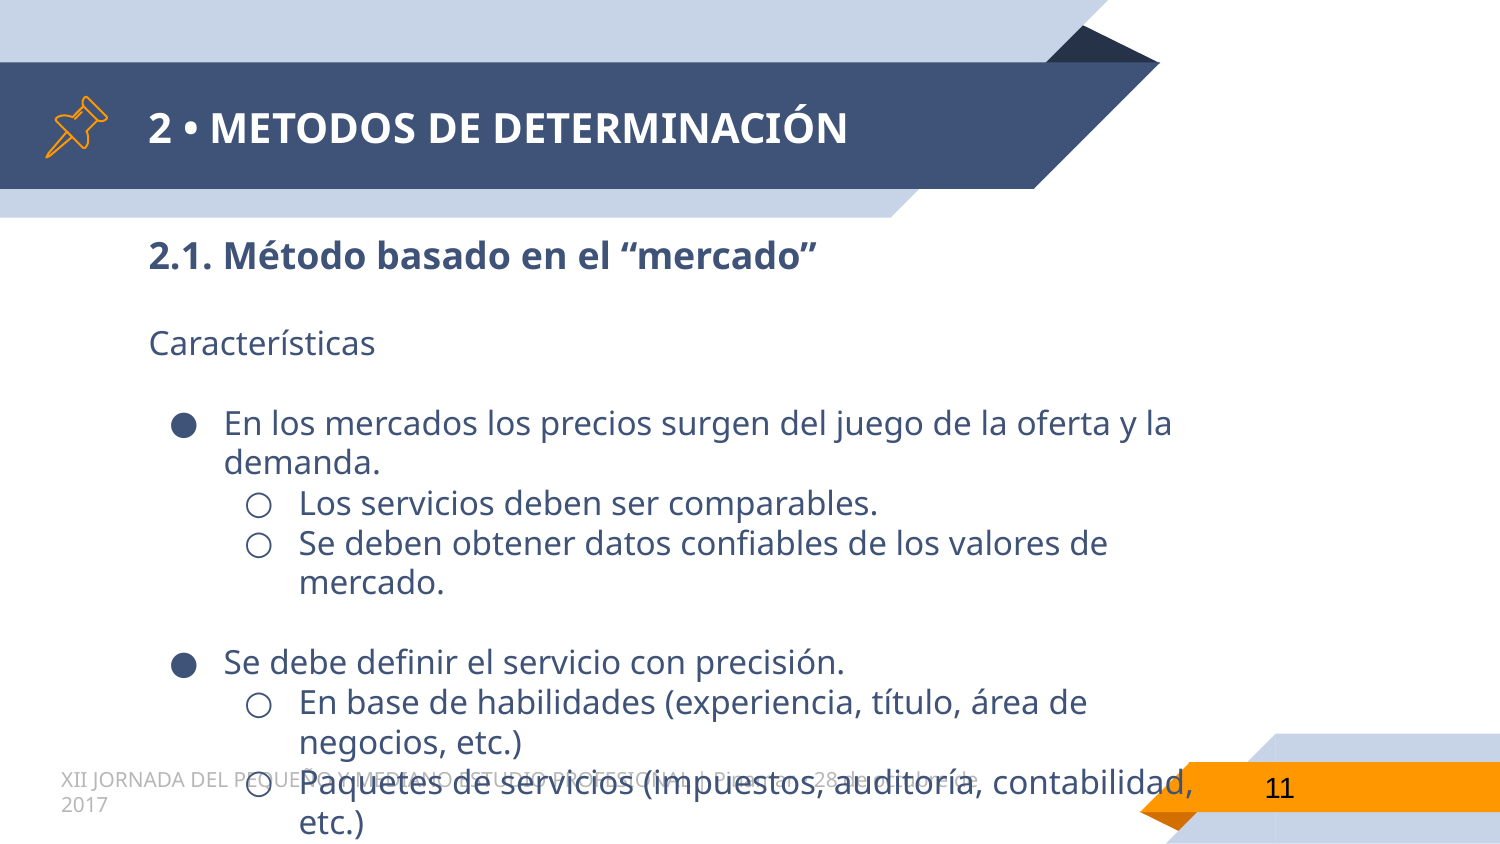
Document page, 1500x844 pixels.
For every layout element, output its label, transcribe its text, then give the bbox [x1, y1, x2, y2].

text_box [46, 96, 108, 158]
title 2 • METODOS DE DETERMINACIÓN [133, 64, 1035, 190]
text_box 2.1. Método basado en el “mercado” Características En los mercados los precios surgen del juego de la oferta y la demanda. Los servicios deben ser comparables. Se deben obtener datos confiables de los valores de mercado. Se debe definir el servicio con precisión. En base de habilidades (experiencia, título, área de negocios, etc.) Paquetes de servicios (impuestos, auditoría, contabilidad, etc.) [133, 217, 1229, 791]
slide_number 11 [1249, 760, 1494, 813]
